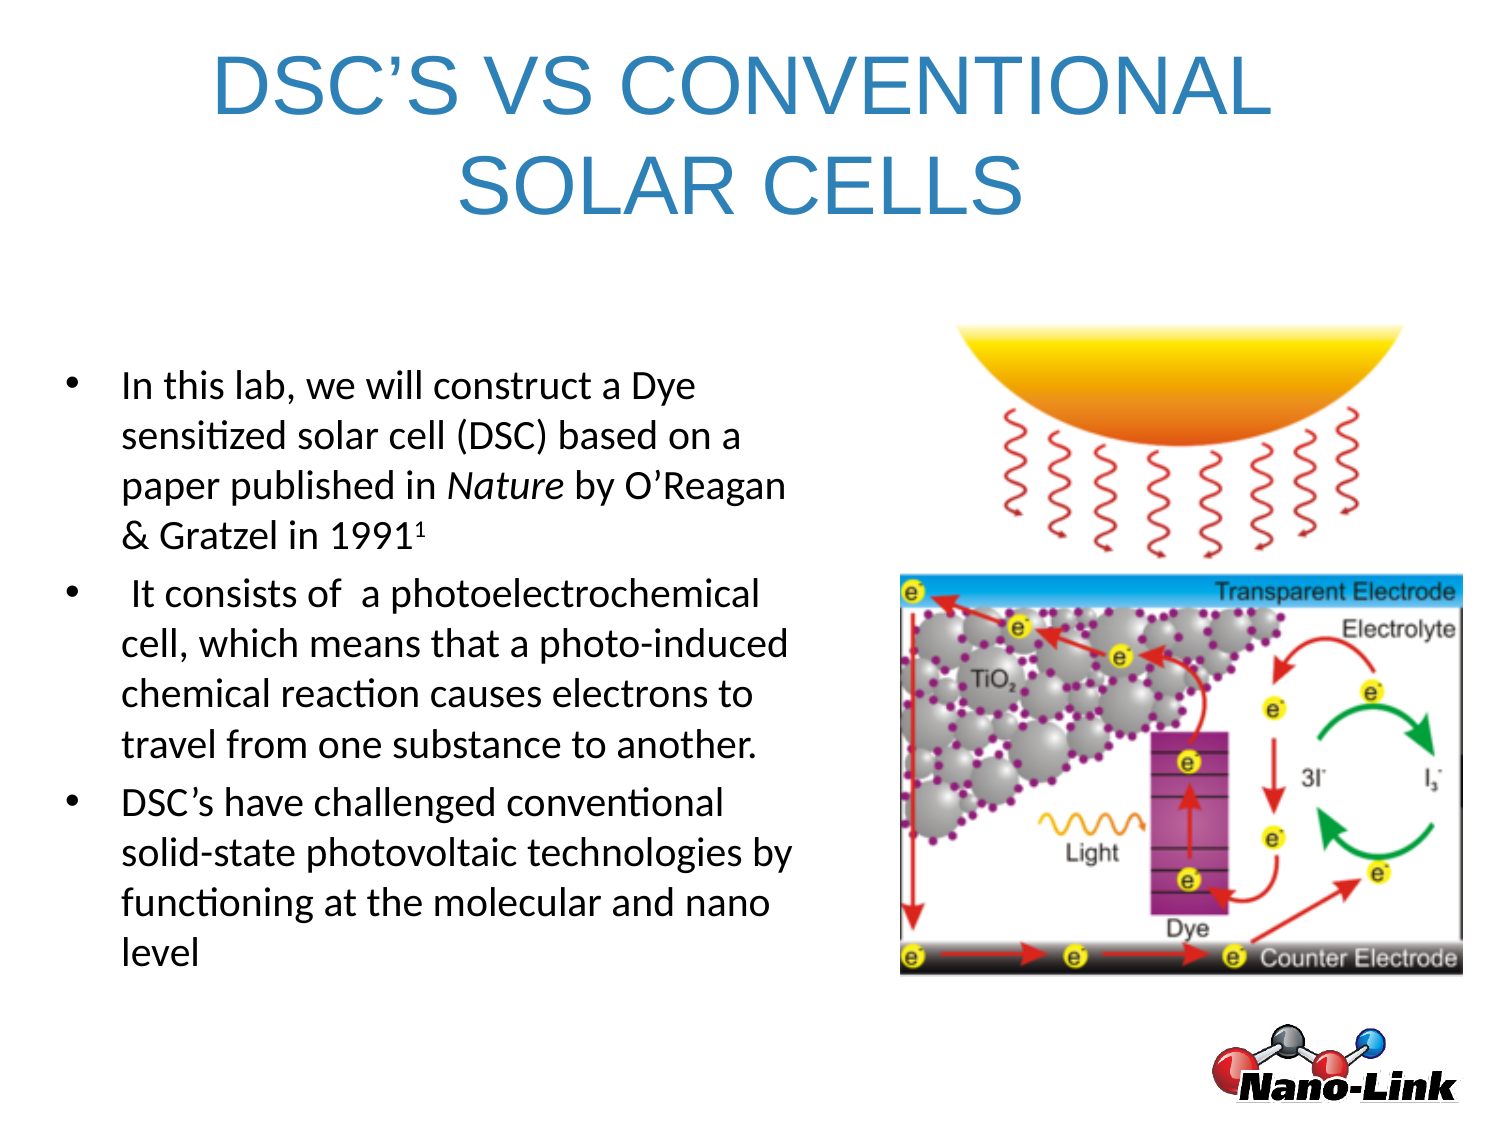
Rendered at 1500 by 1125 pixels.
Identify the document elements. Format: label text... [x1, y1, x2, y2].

picture [899, 579, 1464, 977]
picture [1212, 1024, 1463, 1103]
picture [899, 324, 1464, 576]
title DSC’S VS CONVENTIONAL SOLAR CELLS [66, 37, 1417, 225]
text_box In this lab, we will construct a Dye sensitized solar cell (DSC) based on a paper published in Nature by O’Reagan & Gratzel in 19911 It consists of a photoelectrochemical cell, which means that a photo-induced chemical reaction causes electrons to travel from one substance to another. DSC’s have challenged conventional solid-state photovoltaic technologies by functioning at the molecular and nano level [50, 349, 839, 1060]
